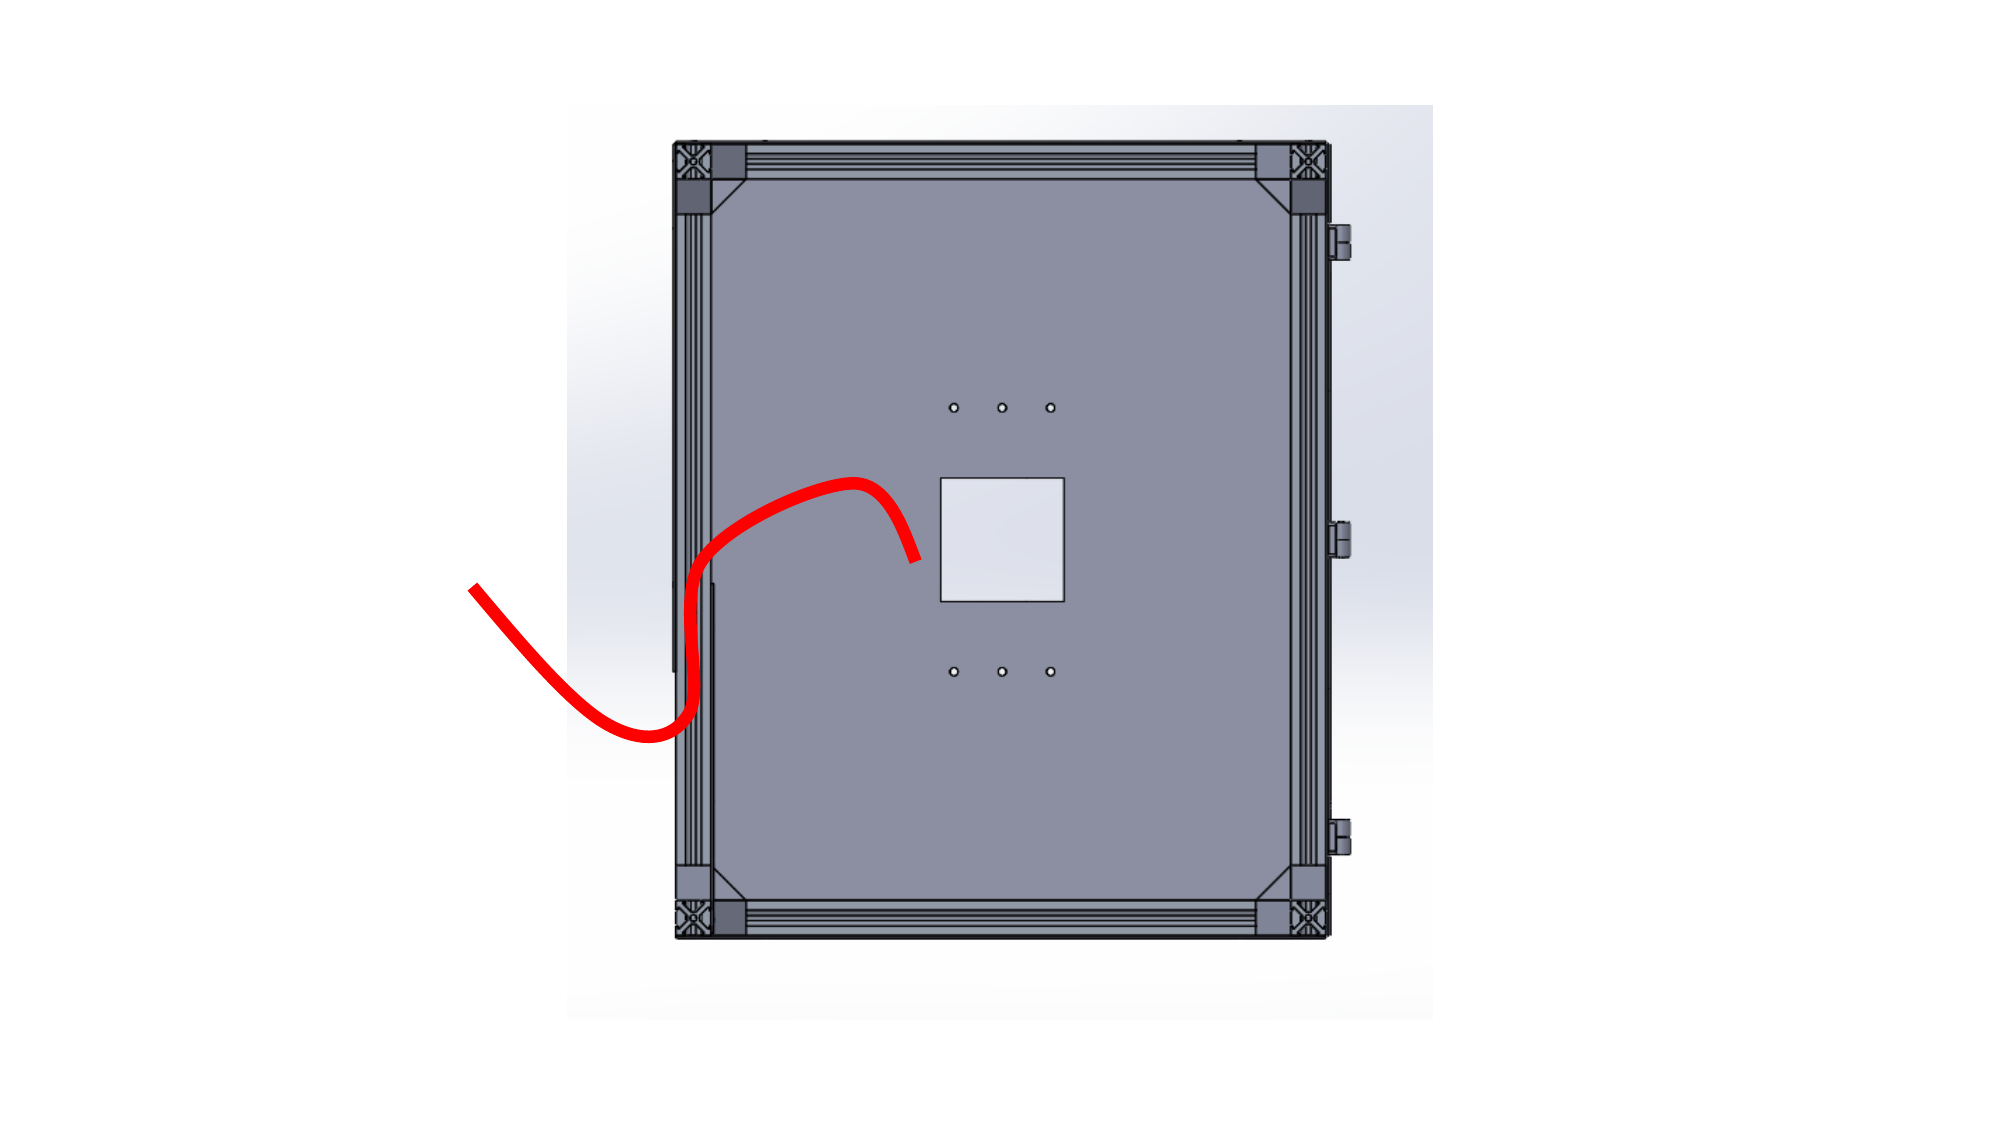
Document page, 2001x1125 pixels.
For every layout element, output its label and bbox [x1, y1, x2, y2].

text_box [471, 581, 566, 694]
picture [566, 104, 1434, 1020]
